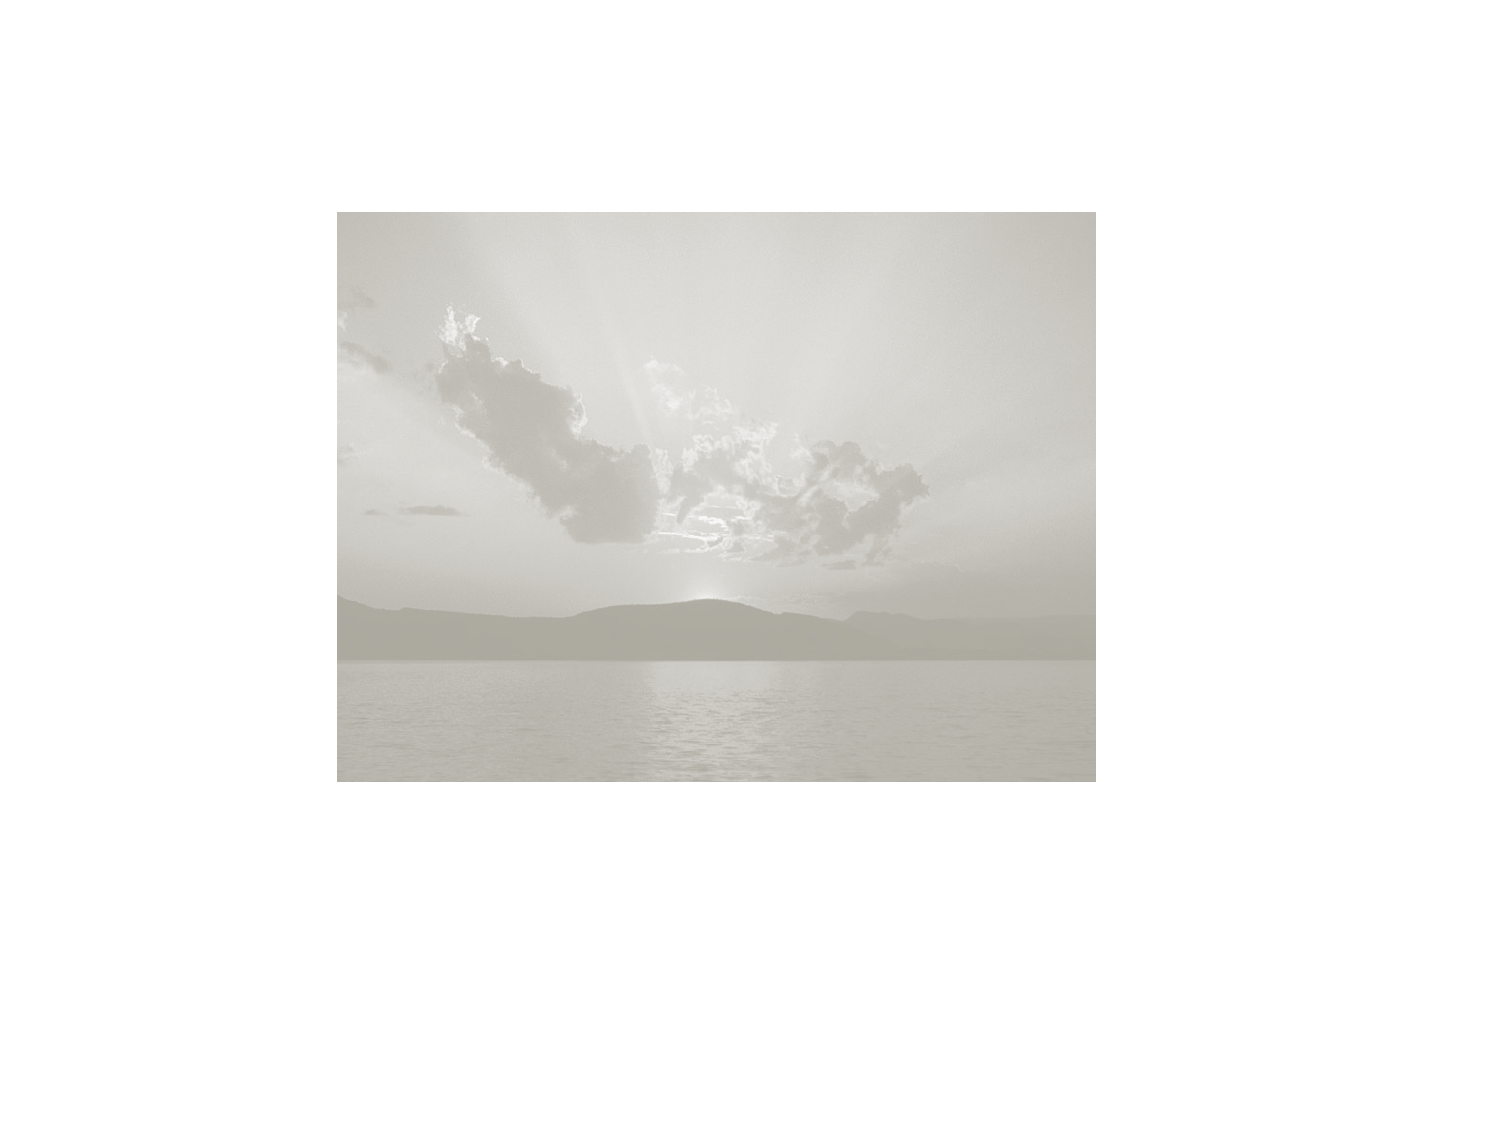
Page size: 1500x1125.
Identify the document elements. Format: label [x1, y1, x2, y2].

picture [337, 212, 1097, 782]
